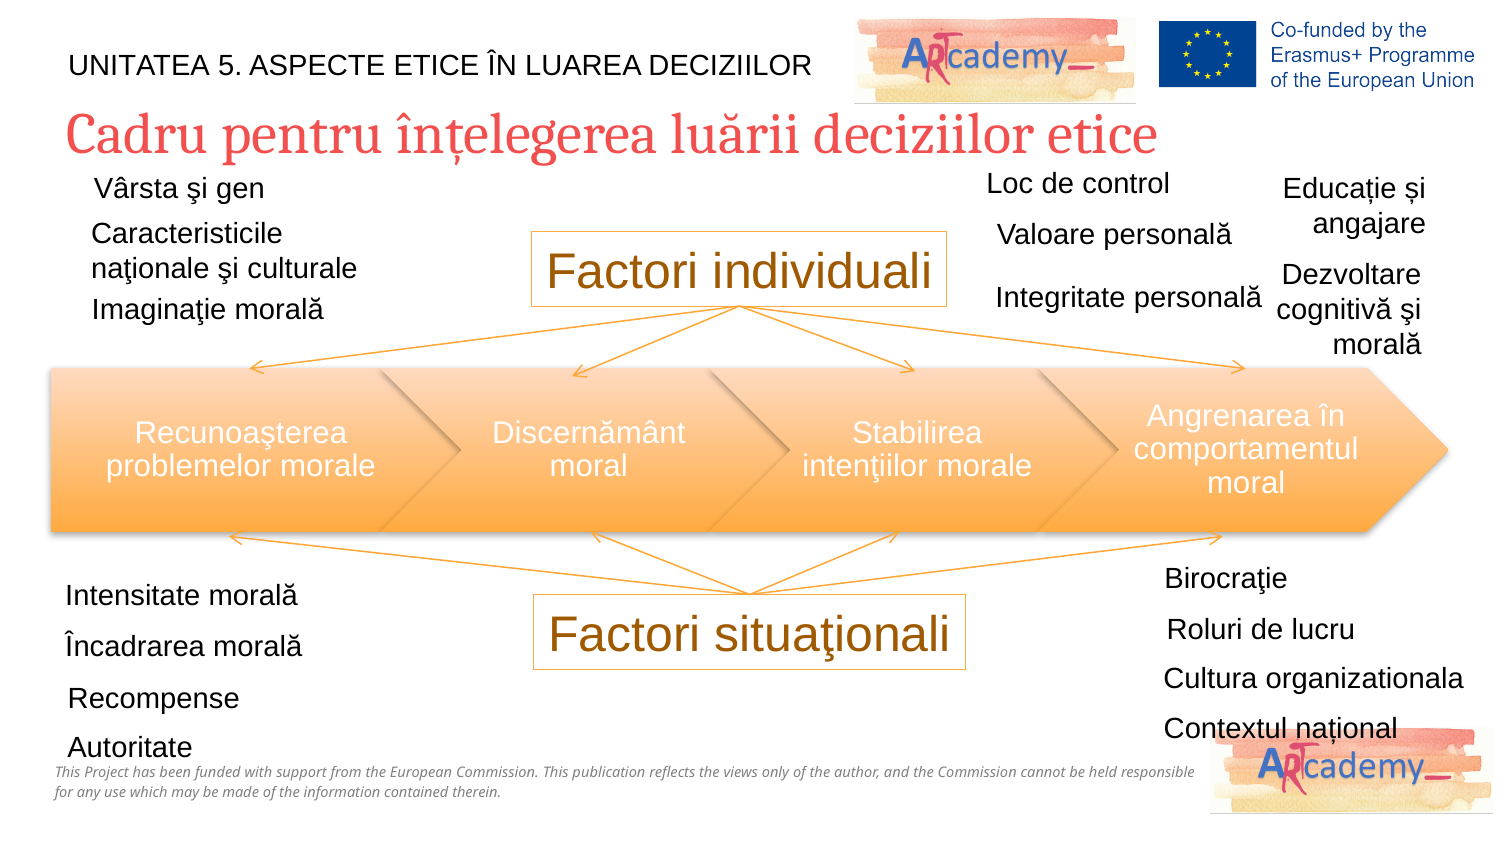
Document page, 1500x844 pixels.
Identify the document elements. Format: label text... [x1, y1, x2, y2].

text_box Autoritate [52, 721, 208, 771]
text_box Încadrarea morală [50, 620, 318, 670]
text_box Dezvoltare cognitivă şi morală [1204, 248, 1437, 334]
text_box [571, 306, 736, 377]
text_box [739, 306, 1246, 369]
text_box Integritate personală [980, 271, 1278, 322]
text_box This Project has been funded with support from the European Commission. This publication reflects the views only of the author, and the Commission cannot be held responsible for any use which may be made of the information contained therein. [39, 754, 1205, 799]
text_box Factori individuali [531, 231, 947, 305]
text_box Recompense [52, 671, 255, 722]
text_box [589, 531, 747, 595]
picture [854, 0, 1137, 134]
text_box Cultura organizationala [1148, 652, 1480, 702]
text_box Valoare personală [982, 208, 1247, 258]
text_box Vârsta şi gen [78, 162, 280, 206]
text_box Roluri de lucru [1151, 603, 1371, 652]
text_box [749, 536, 1224, 595]
text_box Contextul național [1148, 701, 1414, 752]
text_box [248, 306, 570, 369]
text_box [228, 536, 584, 595]
title Cadru pentru înțelegerea luării deciziilor etice [51, 80, 1449, 175]
picture [1158, 21, 1474, 91]
text_box Educație și angajare [1185, 162, 1441, 247]
picture [1210, 709, 1493, 844]
text_box Intensitate morală [50, 573, 314, 619]
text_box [749, 531, 901, 535]
text_box Birocraţie [1222, 574, 1303, 602]
text_box Caracteristicile naţionale şi culturale [76, 206, 414, 292]
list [50, 335, 1450, 565]
text_box Loc de control [971, 157, 1186, 207]
text_box UNITATEA 5. ASPECTE ETICE ÎN LUAREA DECIZIILOR [53, 39, 849, 89]
text_box Factori situaţionali [533, 602, 966, 670]
text_box Imaginaţie morală [76, 282, 340, 333]
